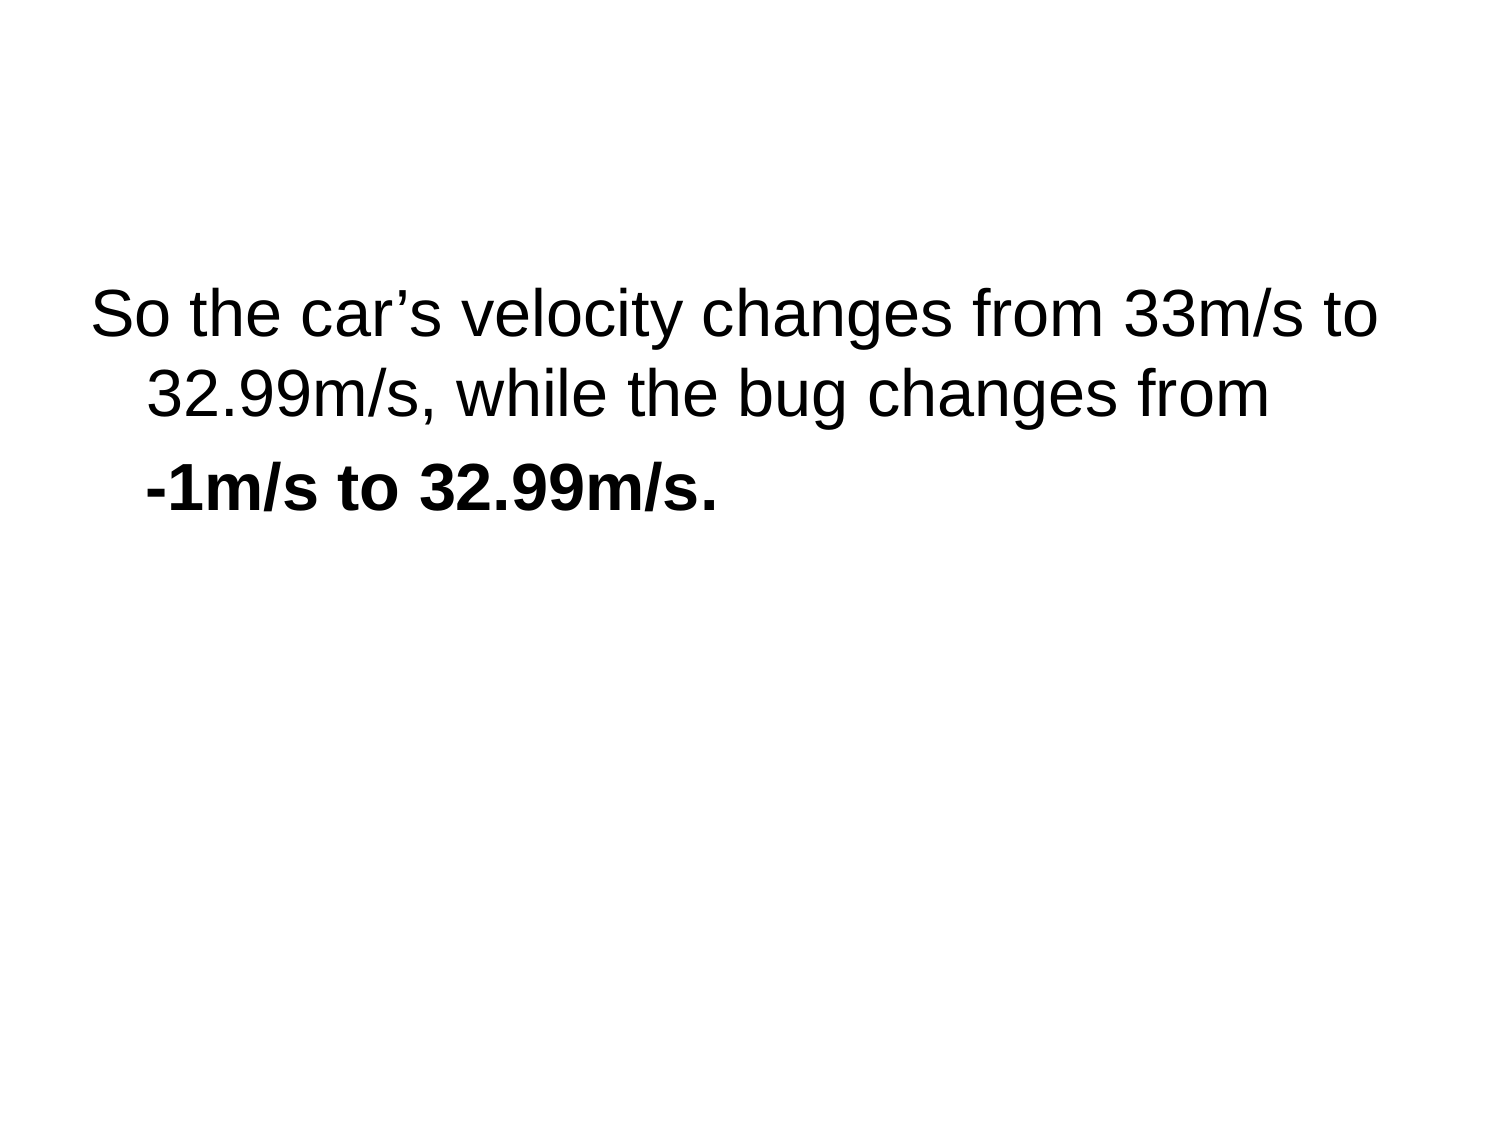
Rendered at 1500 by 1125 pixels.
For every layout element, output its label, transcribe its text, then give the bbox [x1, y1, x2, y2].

list So the car’s velocity changes from 33m/s to 32.99m/s, while the bug changes from -1m/s to 32.99m/s. [74, 262, 1426, 1006]
